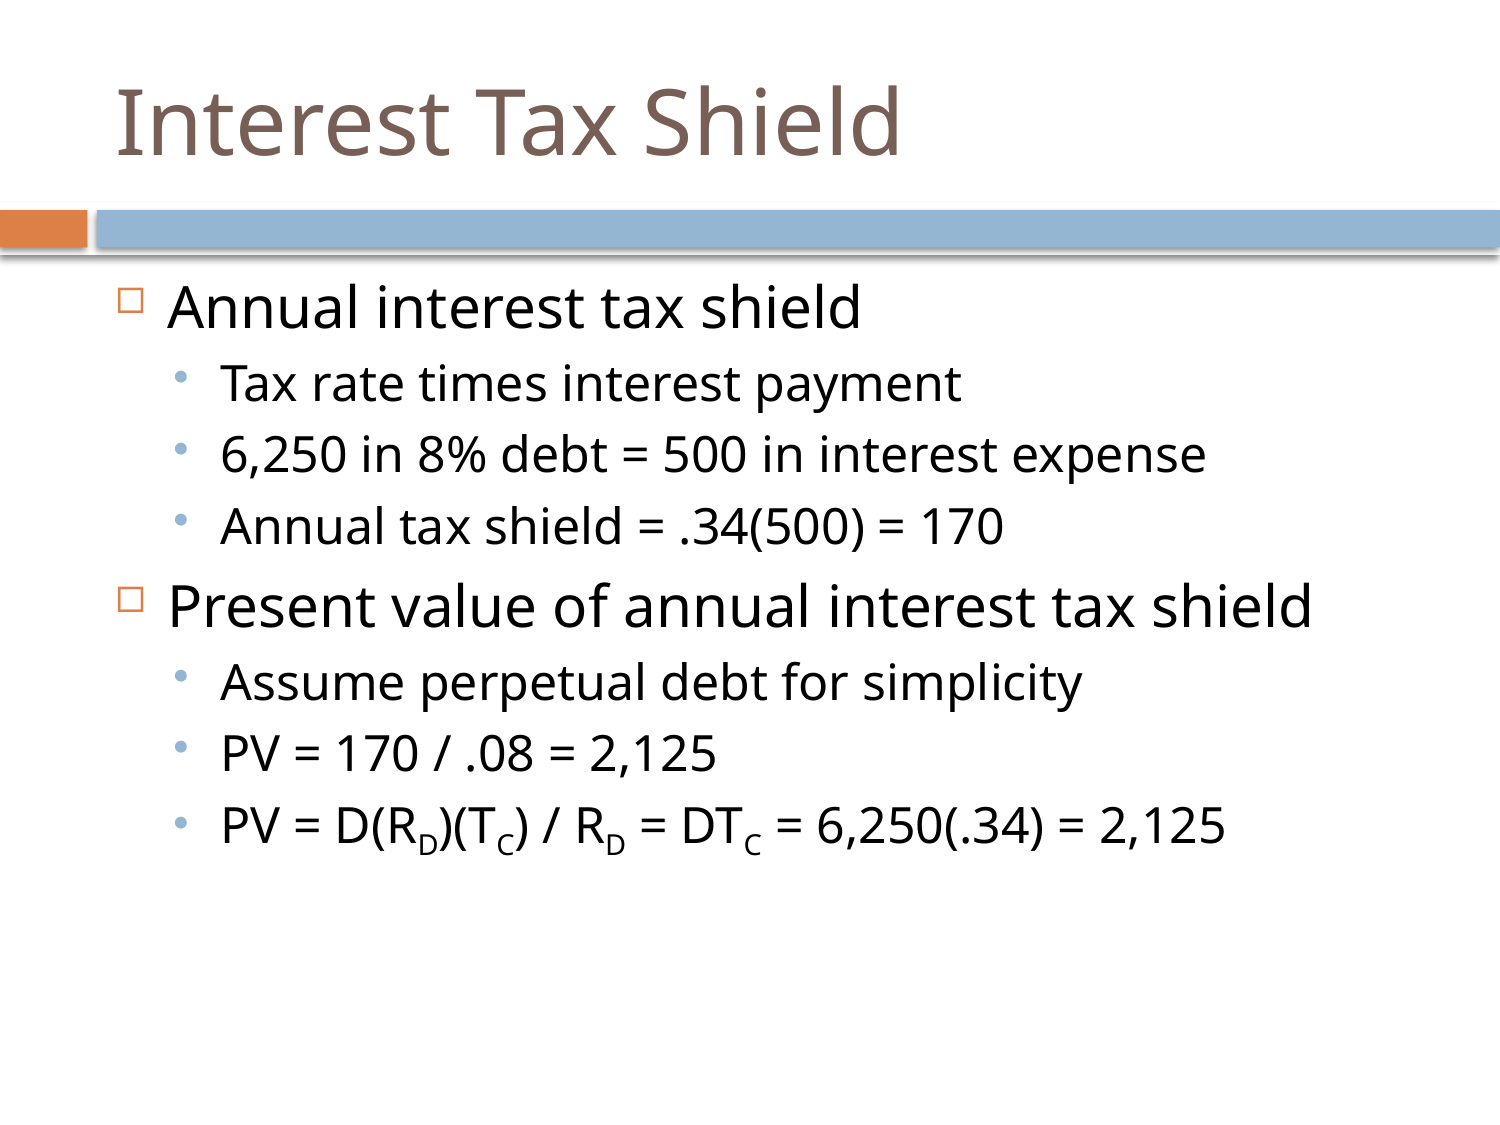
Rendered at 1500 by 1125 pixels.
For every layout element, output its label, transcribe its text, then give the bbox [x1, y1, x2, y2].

title Interest Tax Shield [100, 37, 1438, 200]
list Annual interest tax shield Tax rate times interest payment 6,250 in 8% debt = 500 in interest expense Annual tax shield = .34(500) = 170 Present value of annual interest tax shield Assume perpetual debt for simplicity PV = 170 / .08 = 2,125 PV = D(RD)(TC) / RD = DTC = 6,250(.34) = 2,125 [100, 262, 1438, 1000]
